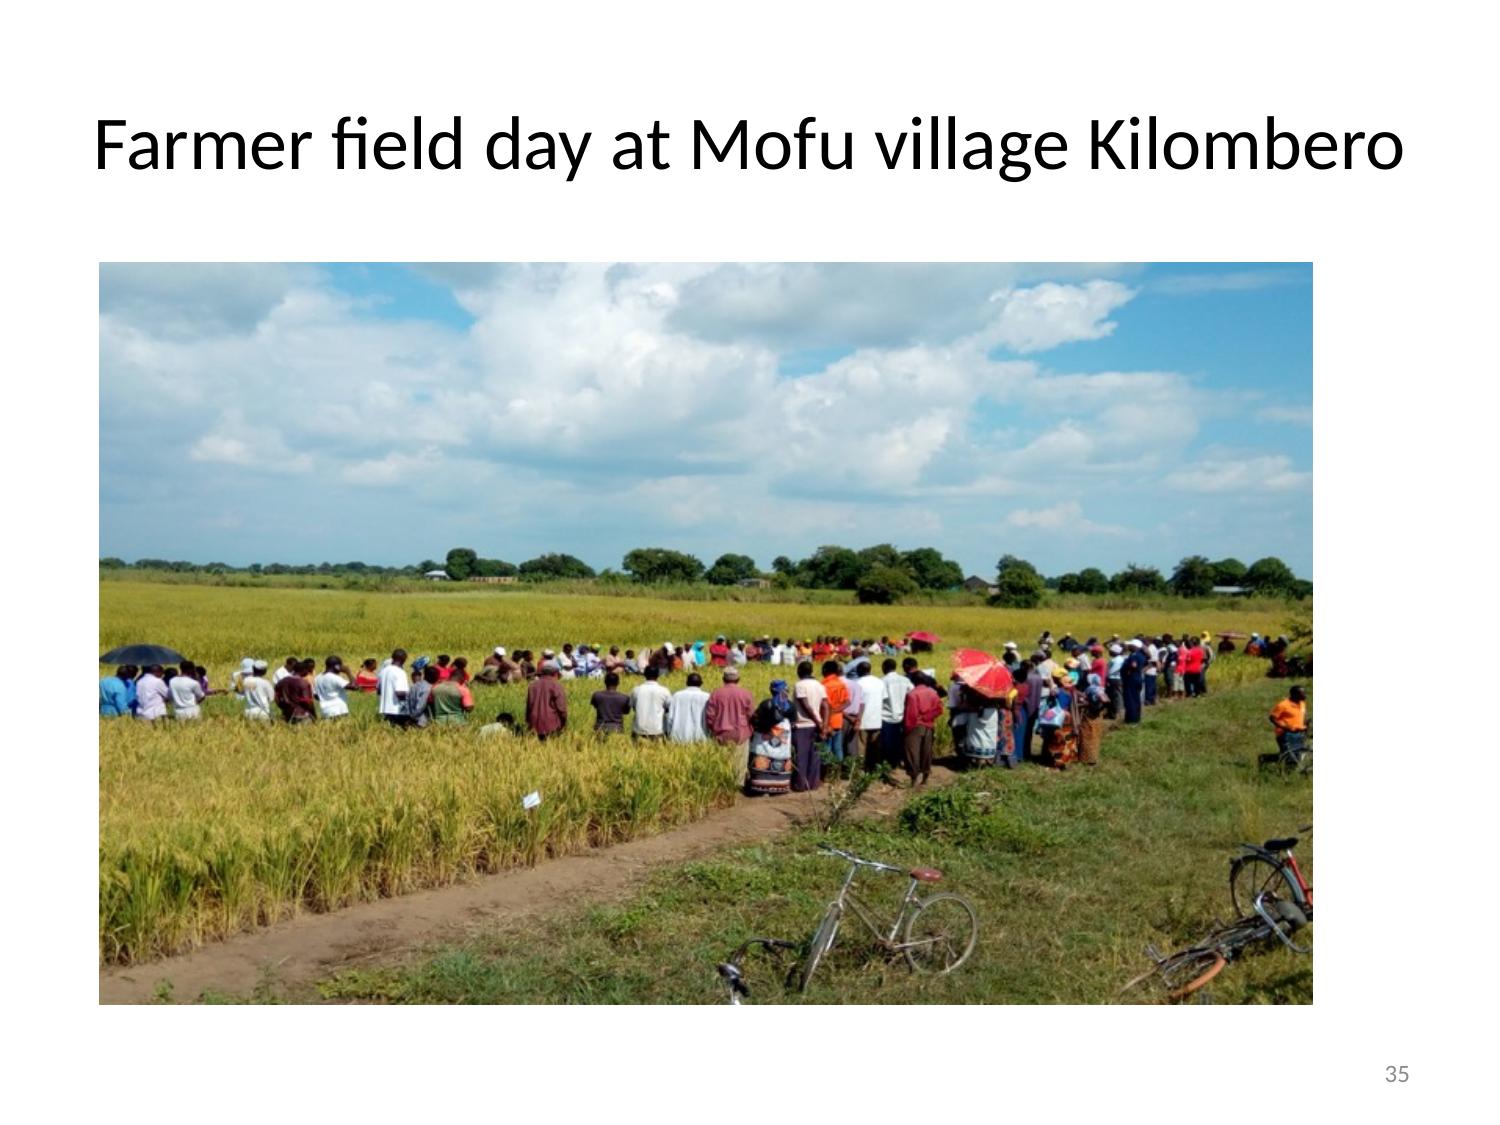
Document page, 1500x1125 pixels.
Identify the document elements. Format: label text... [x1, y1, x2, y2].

slide_number 35 [1074, 1042, 1425, 1103]
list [99, 262, 1313, 1006]
title Farmer field day at Mofu village Kilombero [75, 45, 1425, 233]
